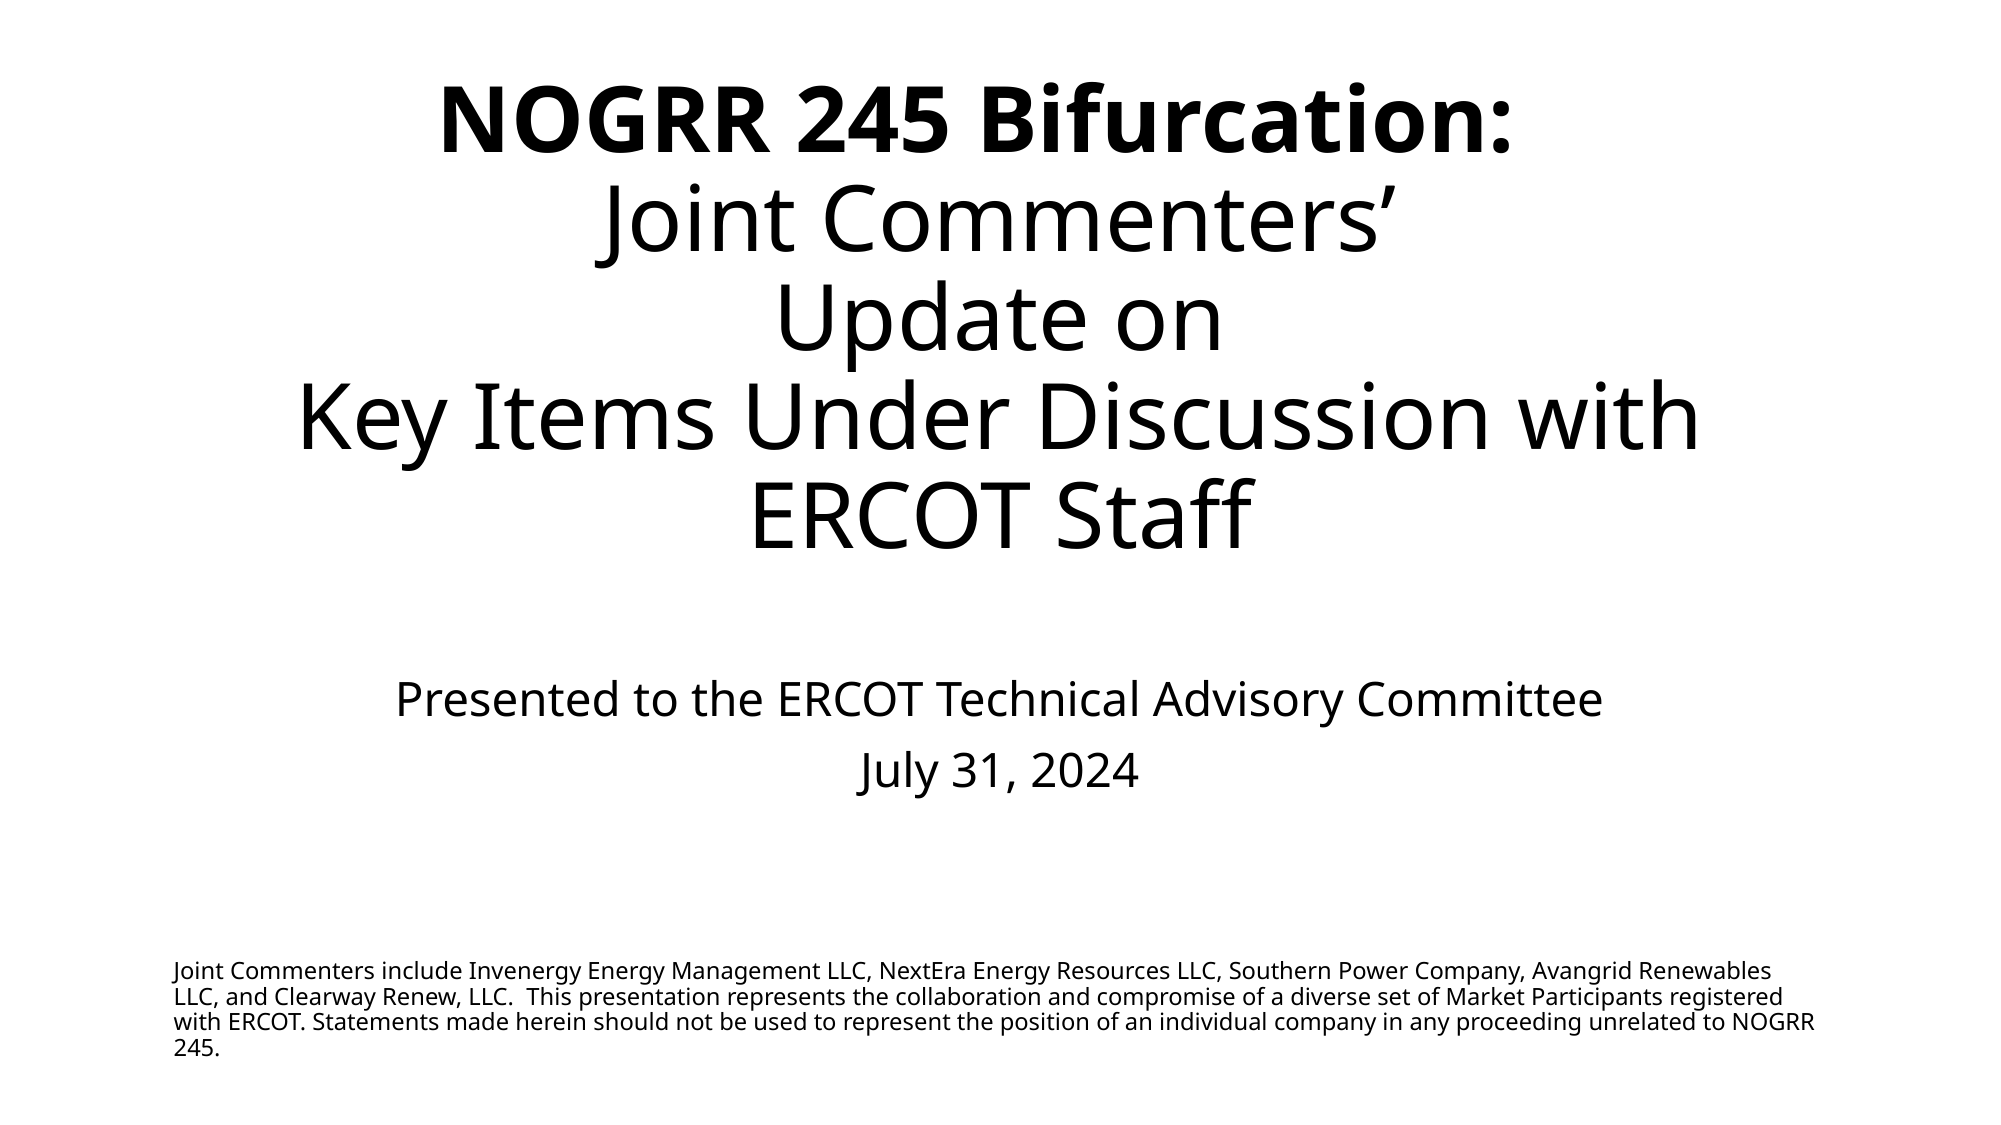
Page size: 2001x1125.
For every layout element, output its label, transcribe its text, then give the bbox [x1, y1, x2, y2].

title NOGRR 245 Bifurcation: Joint Commenters’ Update on Key Items Under Discussion with ERCOT Staff [249, 184, 1750, 576]
subtitle Presented to the ERCOT Technical Advisory Committee July 31, 2024 Joint Commenters include Invenergy Energy Management LLC, NextEra Energy Resources LLC, Southern Power Company, Avangrid Renewables LLC, and Clearway Renew, LLC. This presentation represents the collaboration and compromise of a diverse set of Market Participants registered with ERCOT. Statements made herein should not be used to represent the position of an individual company in any proceeding unrelated to NOGRR 245. [158, 590, 1842, 1071]
